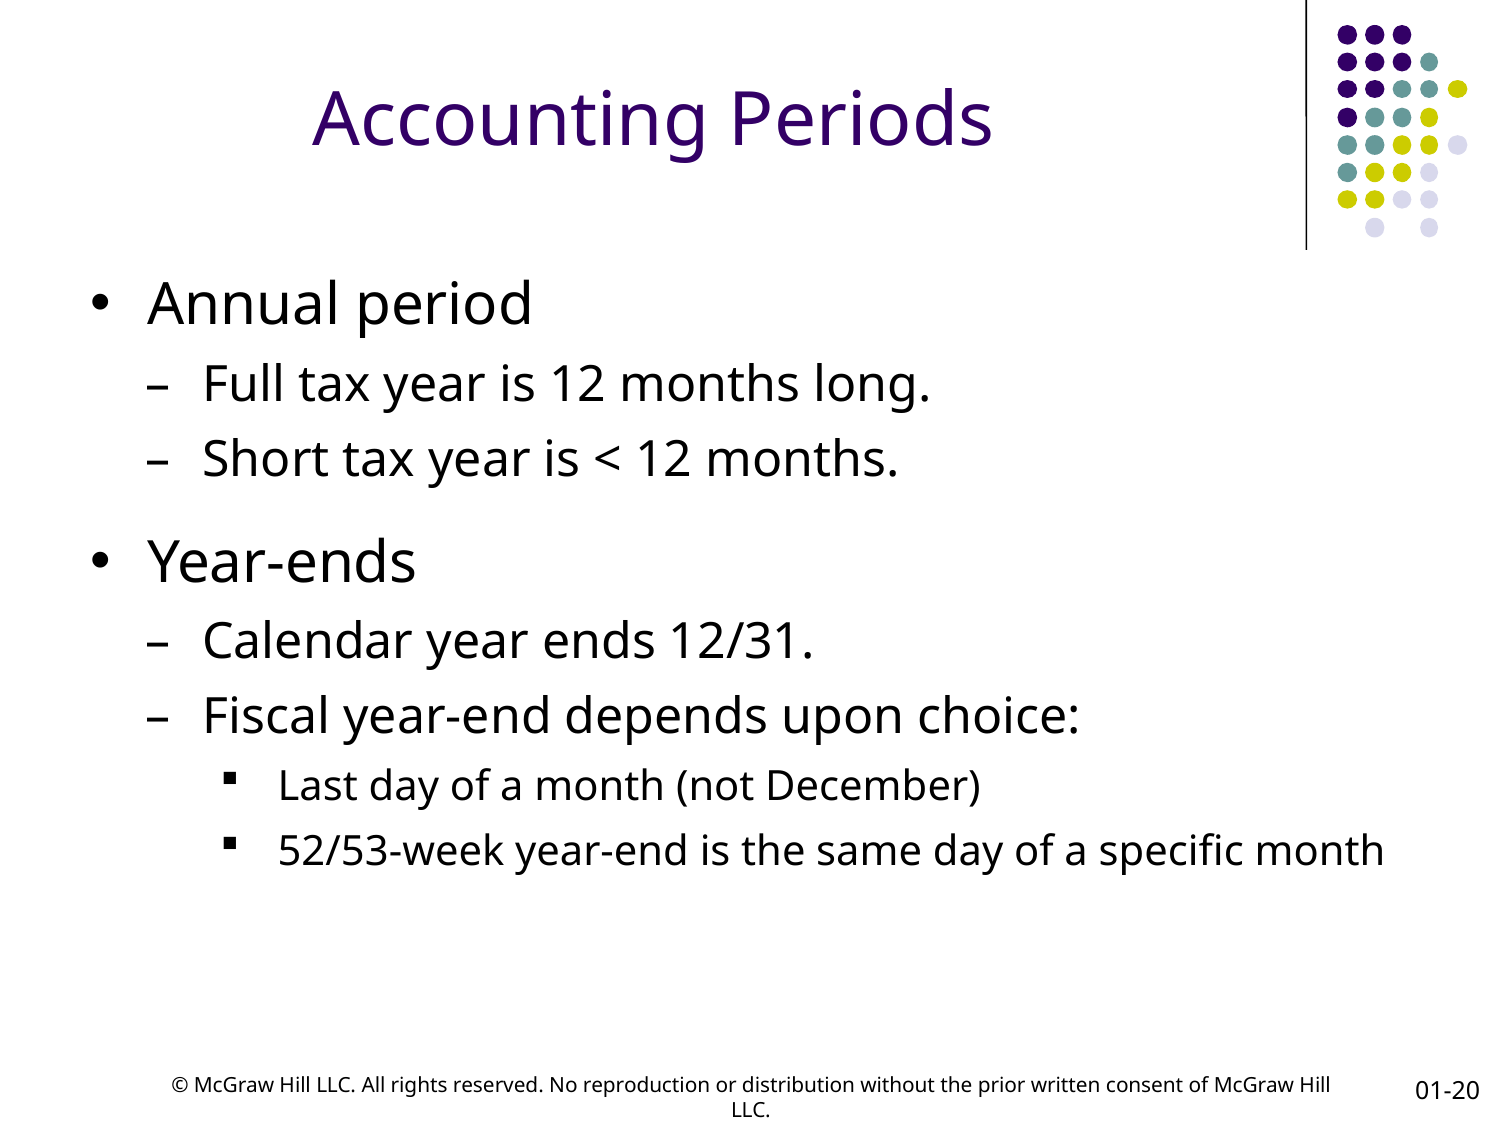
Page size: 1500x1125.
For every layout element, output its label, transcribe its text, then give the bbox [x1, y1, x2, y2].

title Accounting Periods [32, 8, 1275, 234]
slide_number 01-20 [1345, 1061, 1496, 1122]
list Annual period Full tax year is 12 months long. Short tax year is < 12 months. Year-ends Calendar year ends 12/31. Fiscal year-end depends upon choice: Last day of a month (not December) 52/53-week year-end is the same day of a specific month [75, 259, 1425, 1062]
